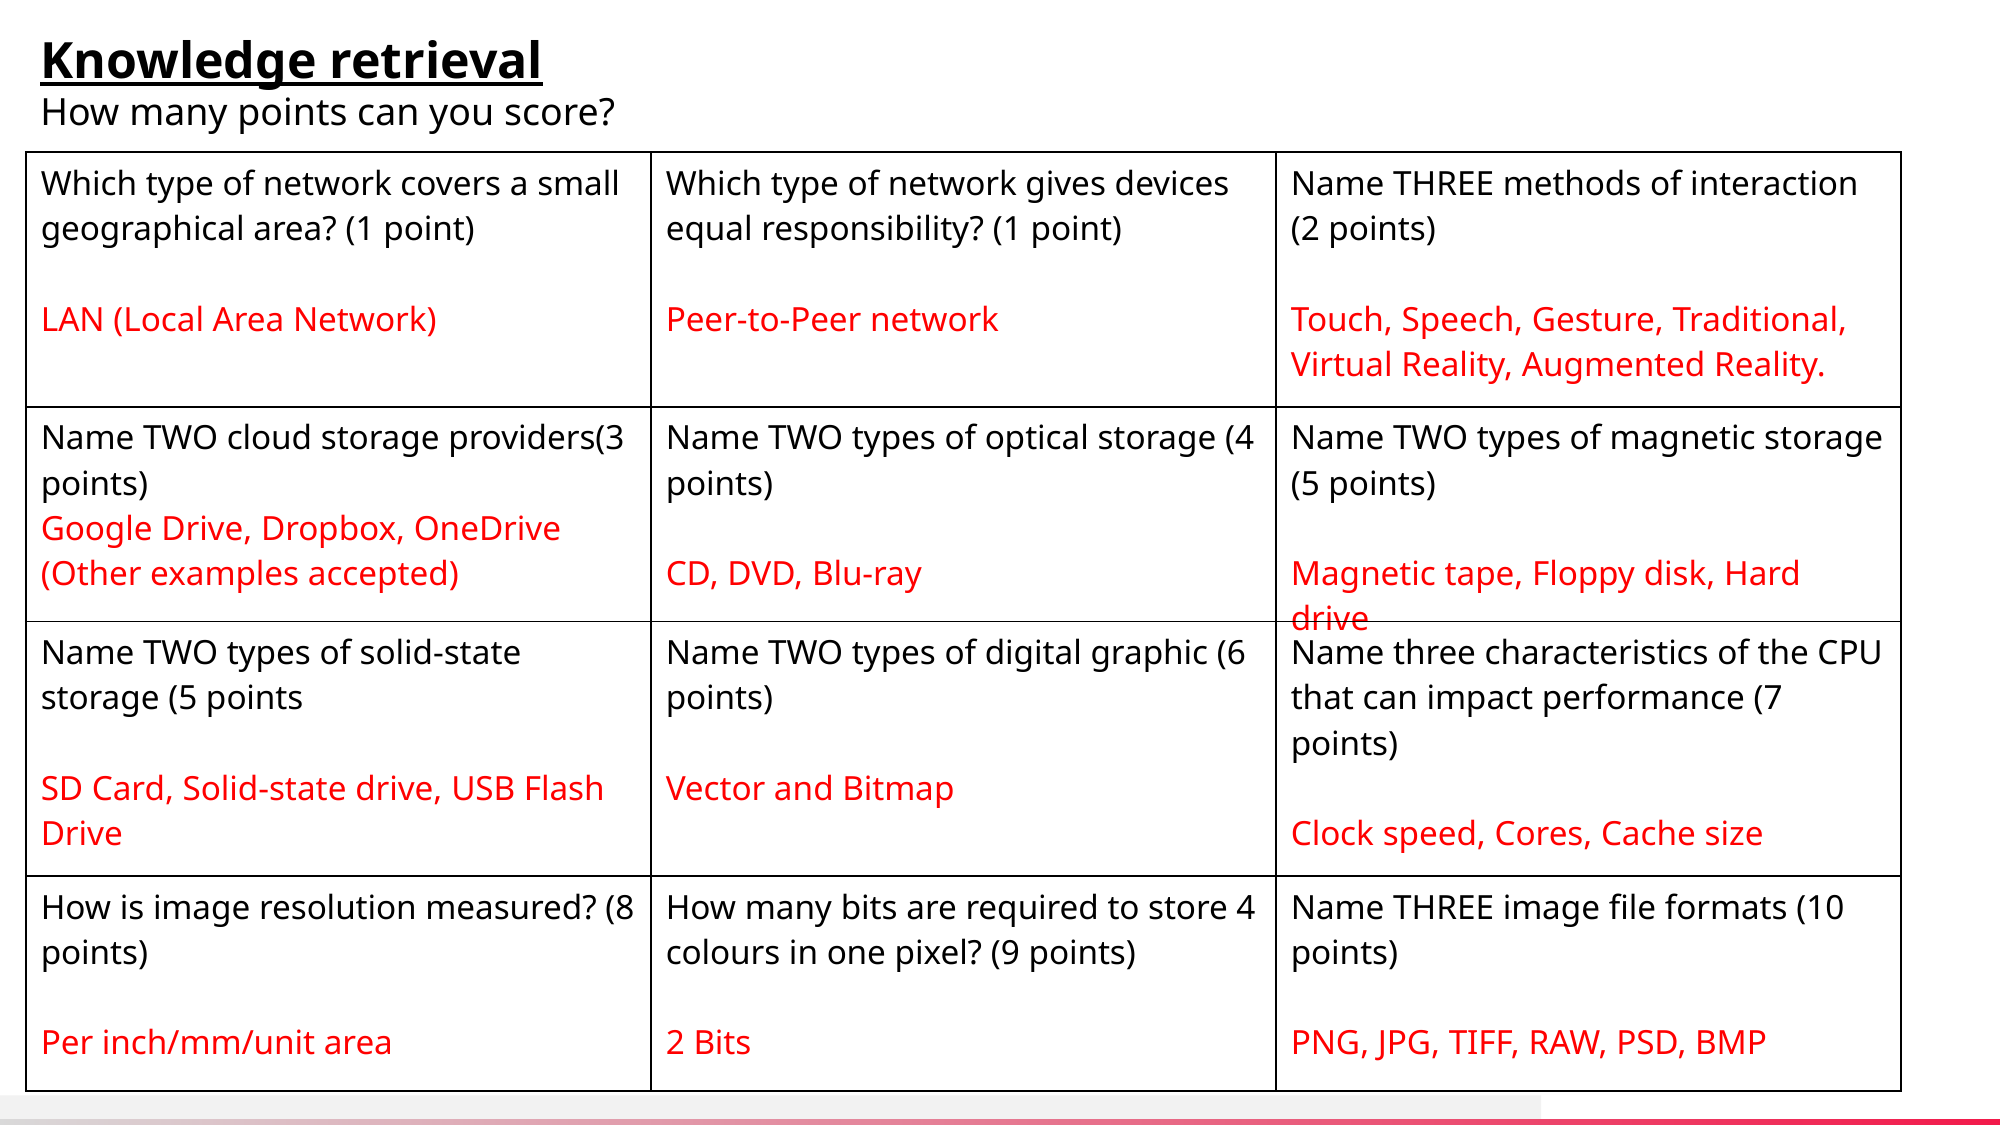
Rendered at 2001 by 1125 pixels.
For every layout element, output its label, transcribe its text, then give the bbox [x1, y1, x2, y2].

table_cell Name THREE image file formats (10 points) PNG, JPG, TIFF, RAW, PSD, BMP [1277, 877, 1900, 1090]
table_header Name THREE methods of interaction (2 points) Touch, Speech, Gesture, Traditional, Virtual Reality, Augmented Reality. [1277, 153, 1900, 406]
table_header Which type of network gives devices equal responsibility? (1 point) Peer-to-Peer network [652, 153, 1275, 406]
table_cell Name three characteristics of the CPU that can impact performance (7 points) Clock speed, Cores, Cache size [1277, 622, 1900, 875]
table_cell Name TWO types of optical storage (4 points) CD, DVD, Blu-ray [652, 408, 1275, 621]
table_cell How is image resolution measured? (8 points) Per inch/mm/unit area [27, 877, 650, 1090]
table_header Which type of network covers a small geographical area? (1 point) LAN (Local Area Network) [27, 153, 650, 406]
text_box Knowledge retrieval How many points can you score? [25, 21, 1095, 141]
table_cell Name TWO types of digital graphic (6 points) Vector and Bitmap [652, 622, 1275, 875]
table_cell Name TWO types of solid-state storage (5 points SD Card, Solid-state drive, USB Flash Drive [27, 622, 650, 875]
table_cell How many bits are required to store 4 colours in one pixel? (9 points) 2 Bits [652, 877, 1275, 1090]
table_cell Name TWO cloud storage providers(3 points) Google Drive, Dropbox, OneDrive (Other examples accepted) [27, 408, 650, 621]
table_cell Name TWO types of magnetic storage (5 points) Magnetic tape, Floppy disk, Hard drive [1277, 408, 1900, 621]
